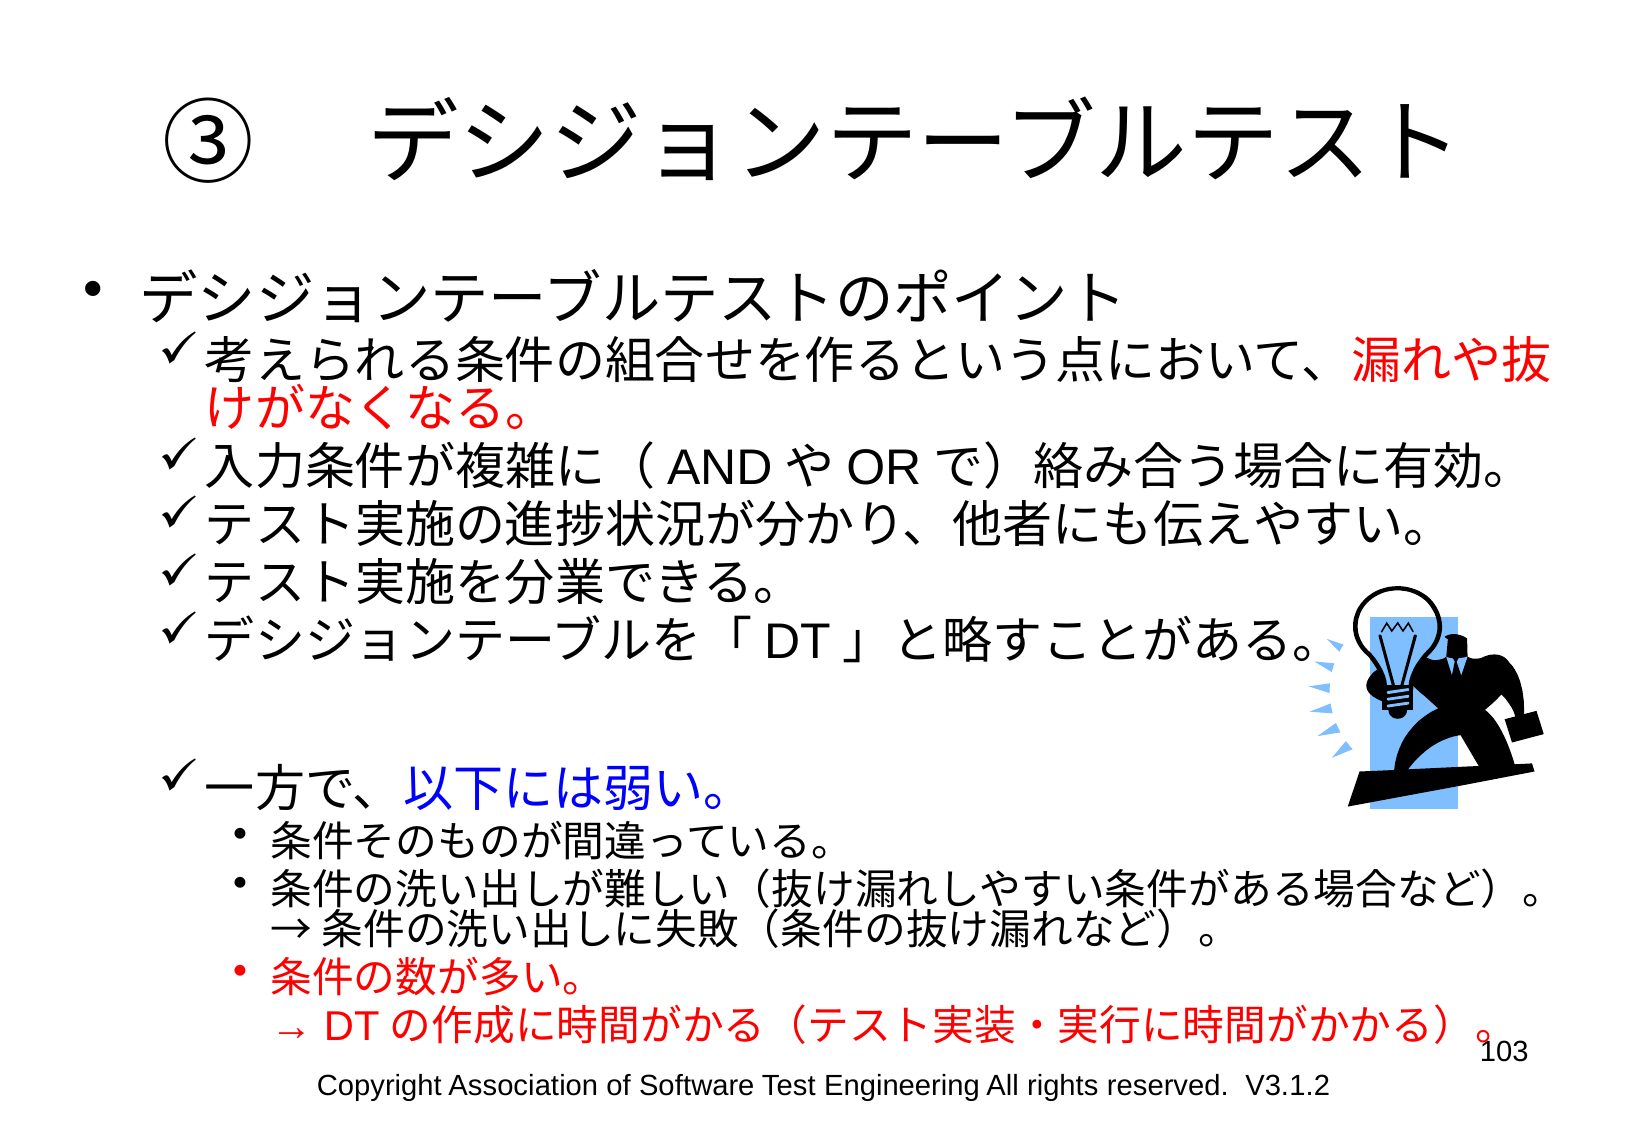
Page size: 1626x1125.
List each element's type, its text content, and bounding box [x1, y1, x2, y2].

slide_number 103 [1164, 1048, 1544, 1103]
title ③ デシジョンテーブルテスト [80, 44, 1544, 233]
picture [1308, 585, 1544, 810]
list デシジョンテーブルテストのポイント 考えられる条件の組合せを作るという点において、漏れや抜けがなくなる。 入力条件が複雑に（ANDやORで）絡み合う場合に有効。 テスト実施の進捗状況が分かり、他者にも伝えやすい。 テスト実施を分業できる。 デシジョンテーブルを「DT」と略すことがある。 一方で、以下には弱い。 条件そのものが間違っている。 条件の洗い出しが難しい（抜け漏れしやすい条件がある場合など）。 → 条件の洗い出しに失敗（条件の抜け漏れなど）。 条件の数が多い。 → DTの作成に時間がかる（テスト実装・実行に時間がかかる）。 [67, 266, 1605, 1048]
footer Copyright Association of Software Test Engineering All rights reserved. V3.1.2 [233, 1058, 1416, 1103]
